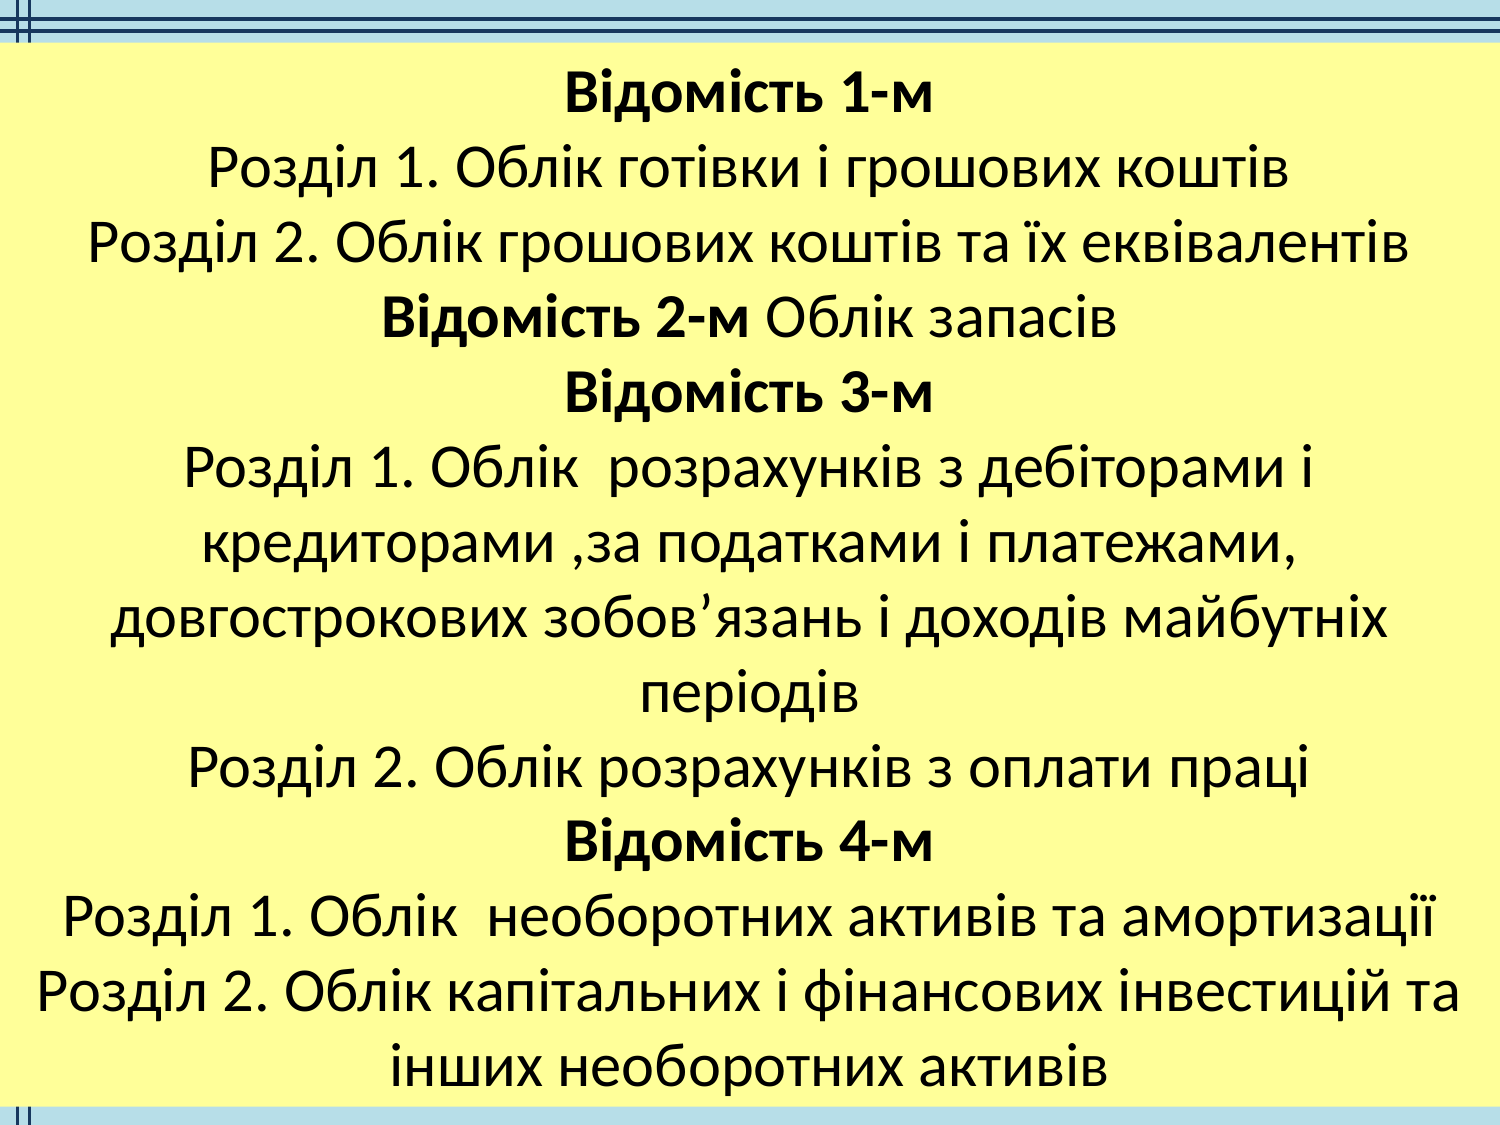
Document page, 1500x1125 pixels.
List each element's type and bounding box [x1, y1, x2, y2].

text_box [0, 0, 1500, 1125]
